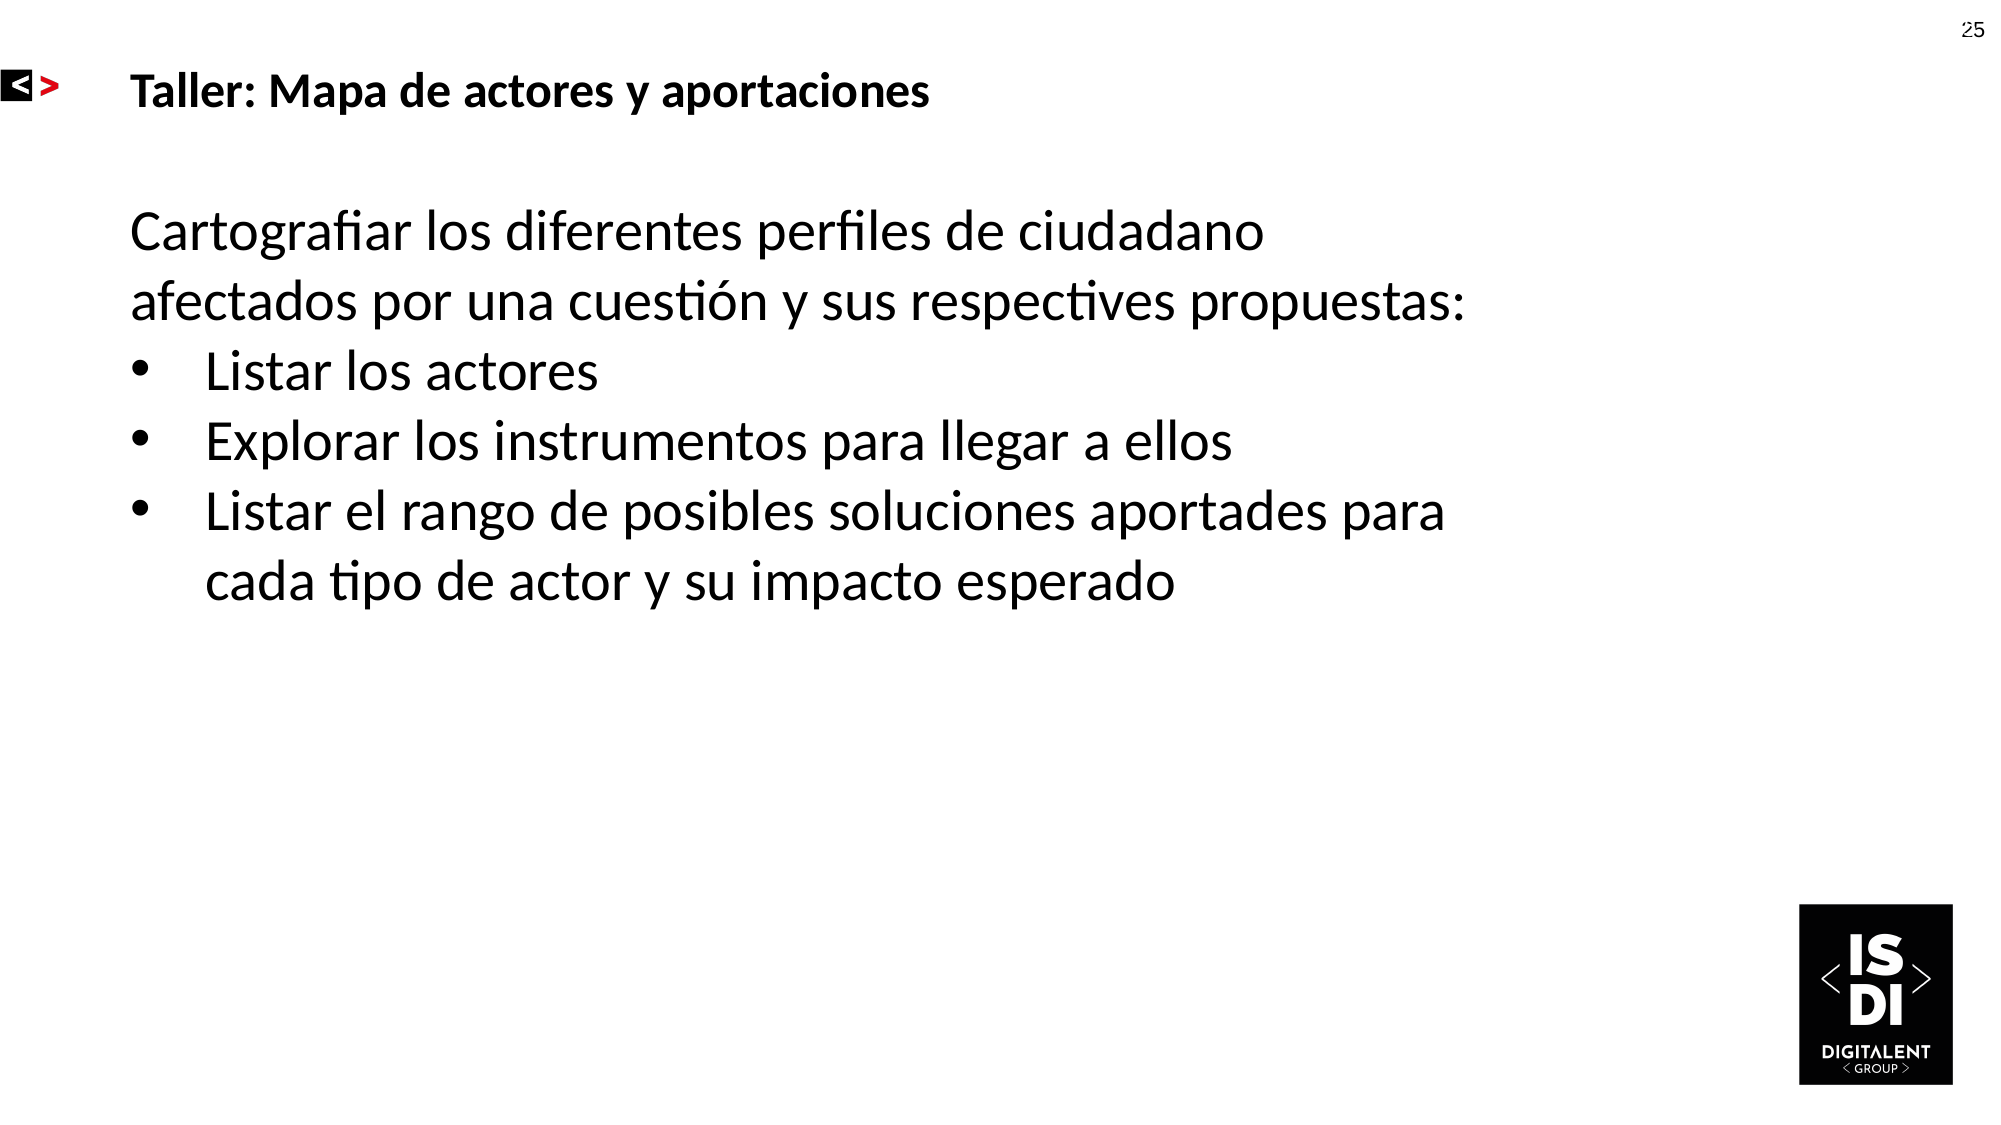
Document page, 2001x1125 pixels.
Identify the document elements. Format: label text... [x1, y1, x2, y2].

list Cartografiar los diferentes perfiles de ciudadano afectados por una cuestión y sus respectives propuestas: Listar los actores Explorar los instrumentos para llegar a ellos Listar el rango de posibles soluciones aportades para cada tipo de actor y su impacto esperado [115, 184, 1505, 835]
picture [1797, 902, 1955, 1087]
text_box 25 [1909, 0, 1993, 60]
text_box Taller: Mapa de actores y aportaciones [115, 37, 1888, 137]
picture [7, 73, 33, 100]
picture [37, 74, 59, 99]
